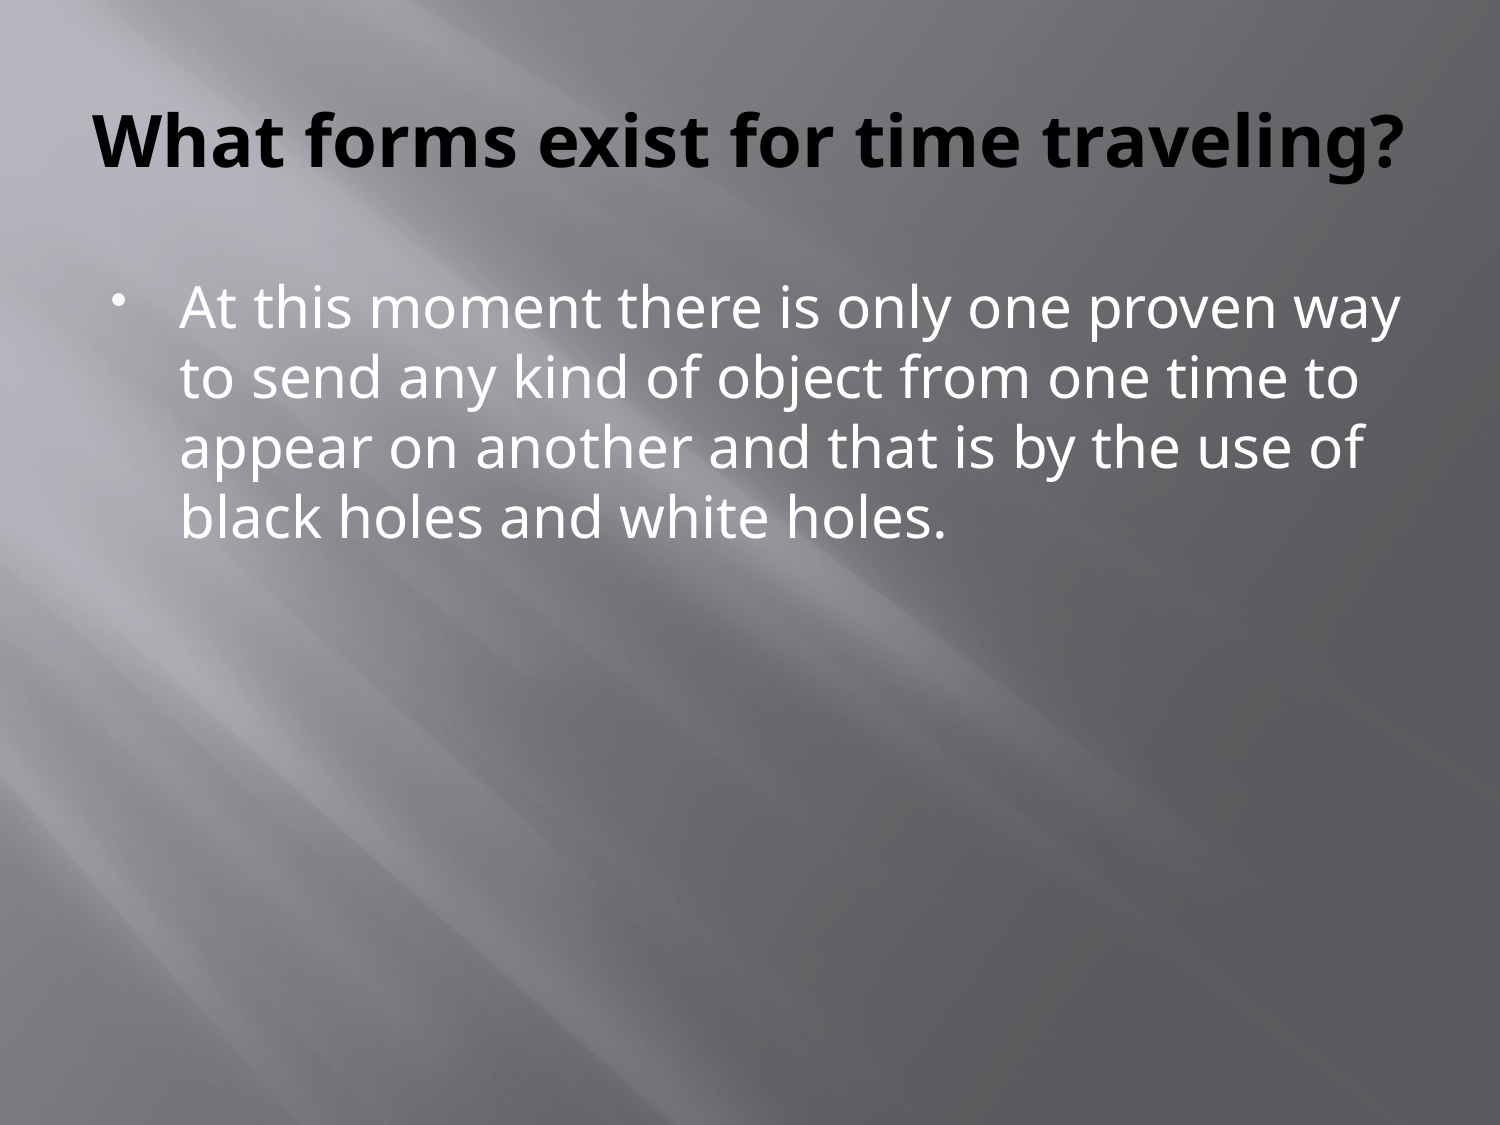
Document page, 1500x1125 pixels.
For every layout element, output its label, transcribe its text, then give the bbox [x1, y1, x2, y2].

list At this moment there is only one proven way to send any kind of object from one time to appear on another and that is by the use of black holes and white holes. [75, 262, 1425, 1035]
title What forms exist for time traveling? [75, 45, 1425, 233]
